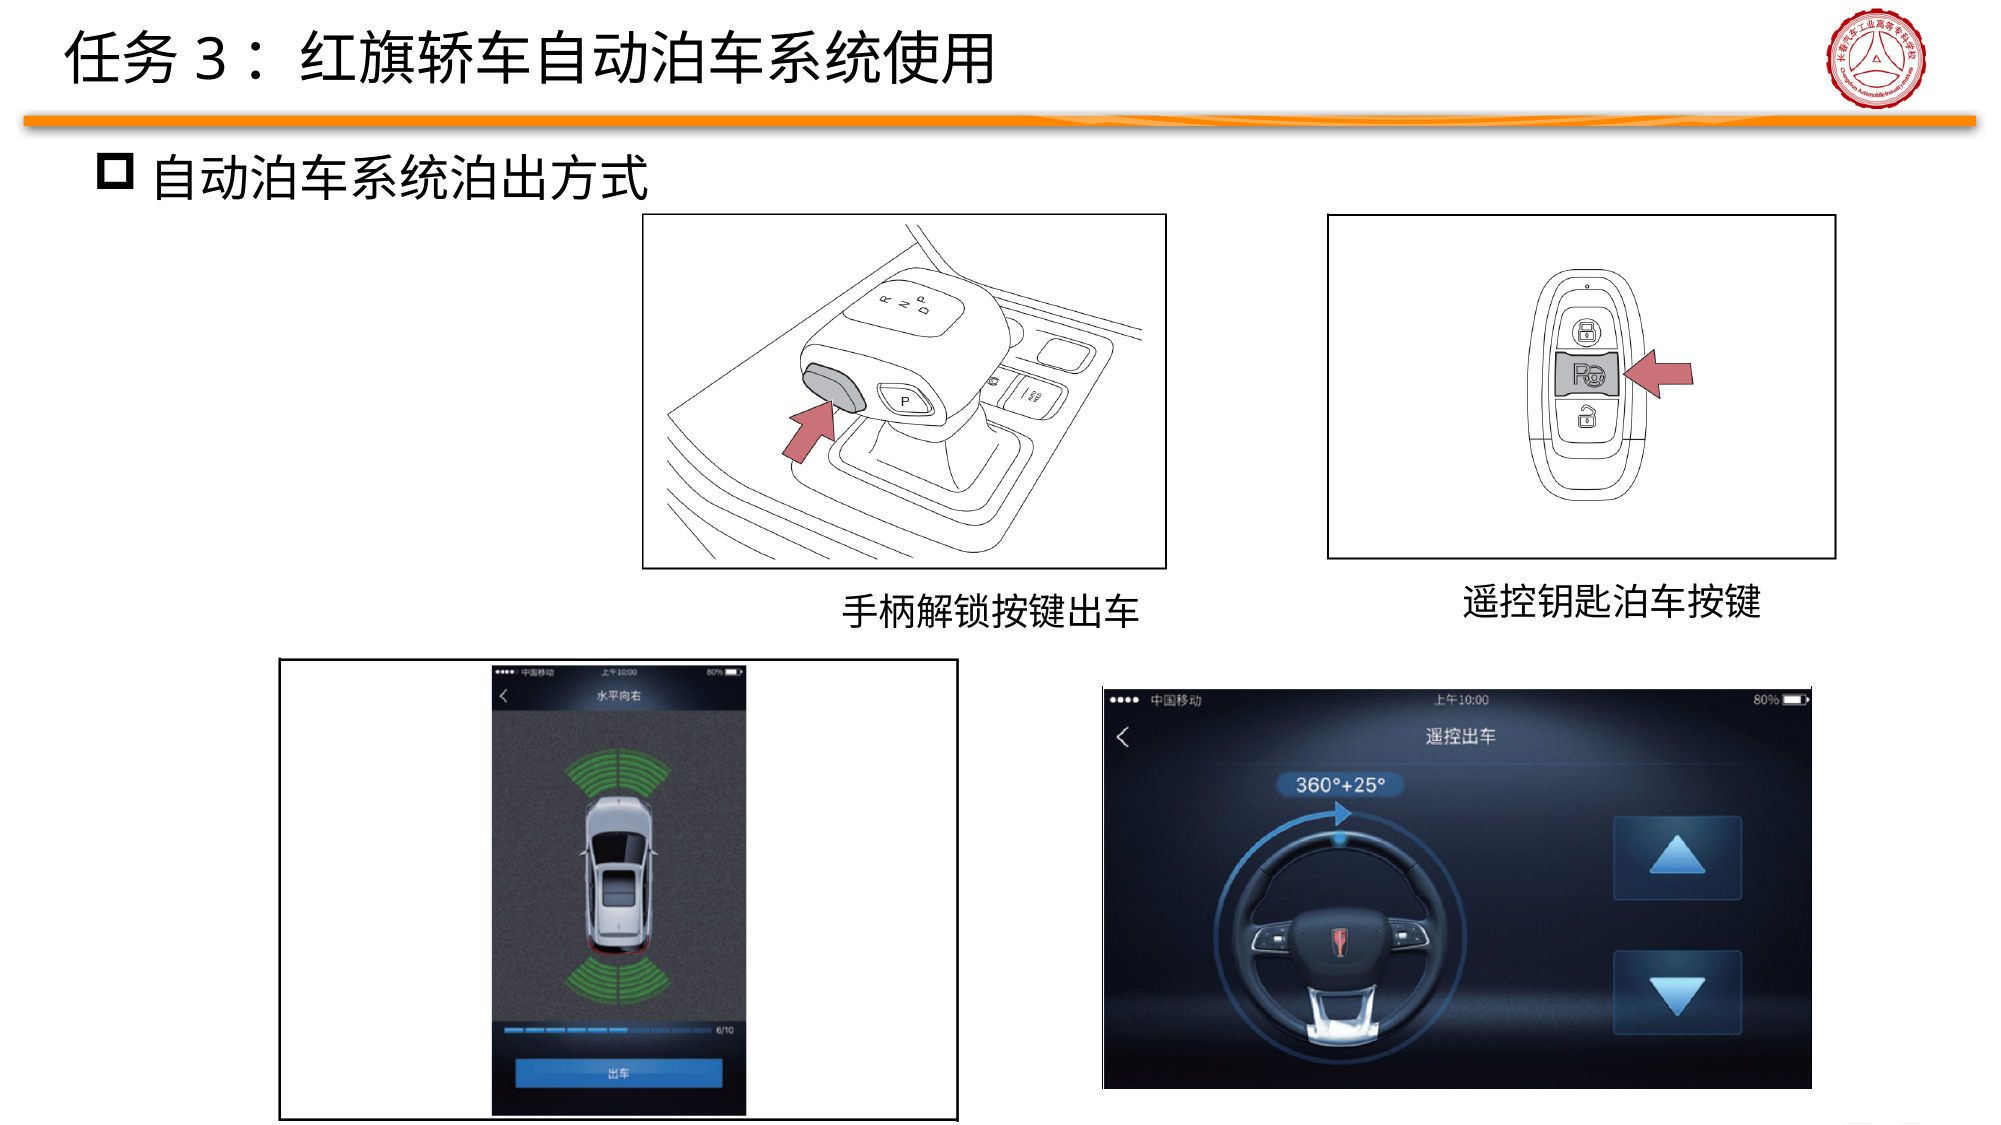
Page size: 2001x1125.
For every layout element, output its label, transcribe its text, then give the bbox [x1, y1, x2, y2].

title 任务3：红旗轿车自动泊车系统使用 [49, 21, 1557, 121]
picture [274, 655, 963, 1125]
picture [1826, 8, 1926, 109]
picture [1102, 686, 1812, 1089]
text_box 自动泊车系统泊出方式 [78, 146, 1160, 271]
text_box 手柄解锁按键出车 [552, 580, 1386, 641]
picture [1325, 210, 1838, 561]
text_box 遥控钥匙泊车按键 [1164, 570, 1999, 630]
picture [639, 210, 1169, 571]
